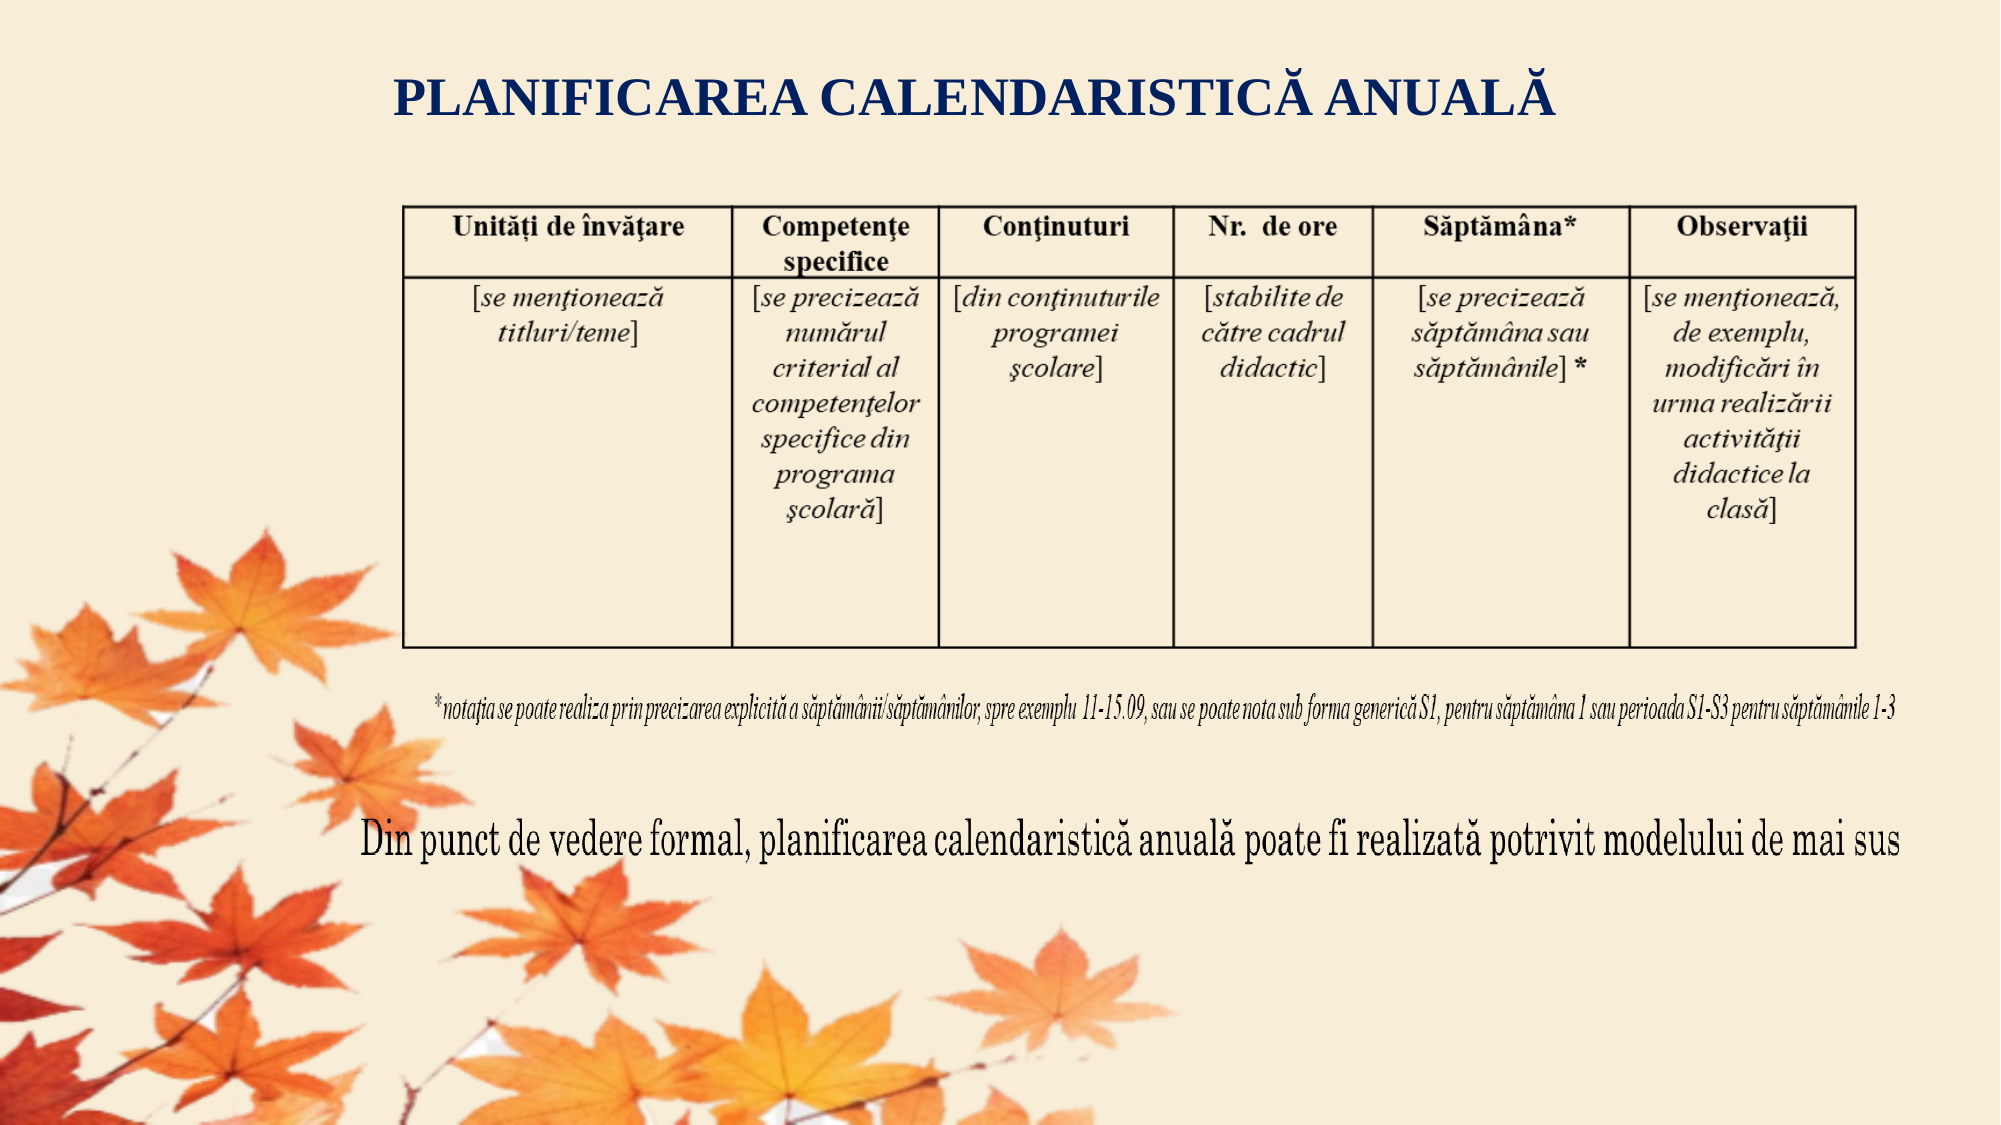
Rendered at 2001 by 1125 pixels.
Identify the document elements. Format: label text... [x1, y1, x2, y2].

list [137, 133, 1906, 1081]
picture [0, 0, 2001, 1125]
text_box PLANIFICAREA CALENDARISTICĂ ANUALĂ [372, 54, 1579, 134]
text_box [167, 151, 1941, 212]
